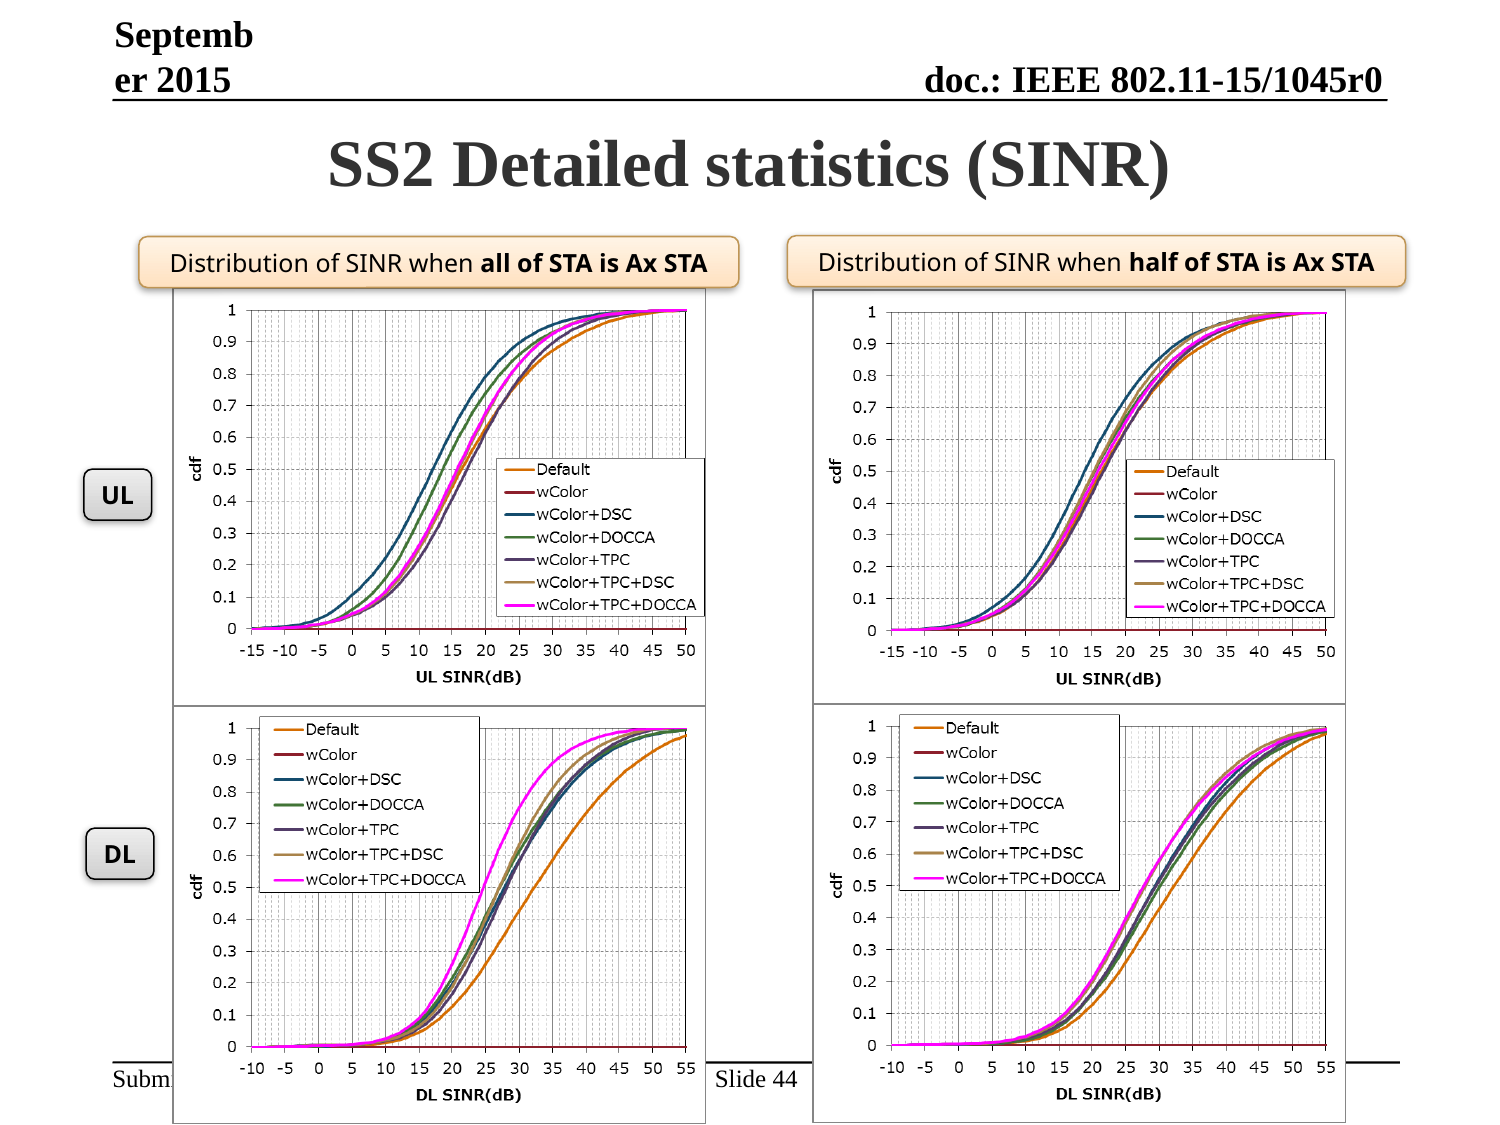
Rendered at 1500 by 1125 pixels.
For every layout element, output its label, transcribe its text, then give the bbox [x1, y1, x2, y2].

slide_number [114, 54, 270, 101]
text_box Distribution of SINR when all of STA is Ax STA [138, 235, 740, 289]
text_box Distribution of SINR when half of STA is Ax STA [786, 234, 1407, 288]
slide_number Slide 44 [712, 1061, 800, 1093]
text_box DL [85, 827, 155, 880]
title SS2 Detailed statistics (SINR) [112, 112, 1388, 288]
text_box UL [83, 468, 153, 521]
picture [172, 287, 706, 1124]
picture [812, 289, 1346, 1123]
